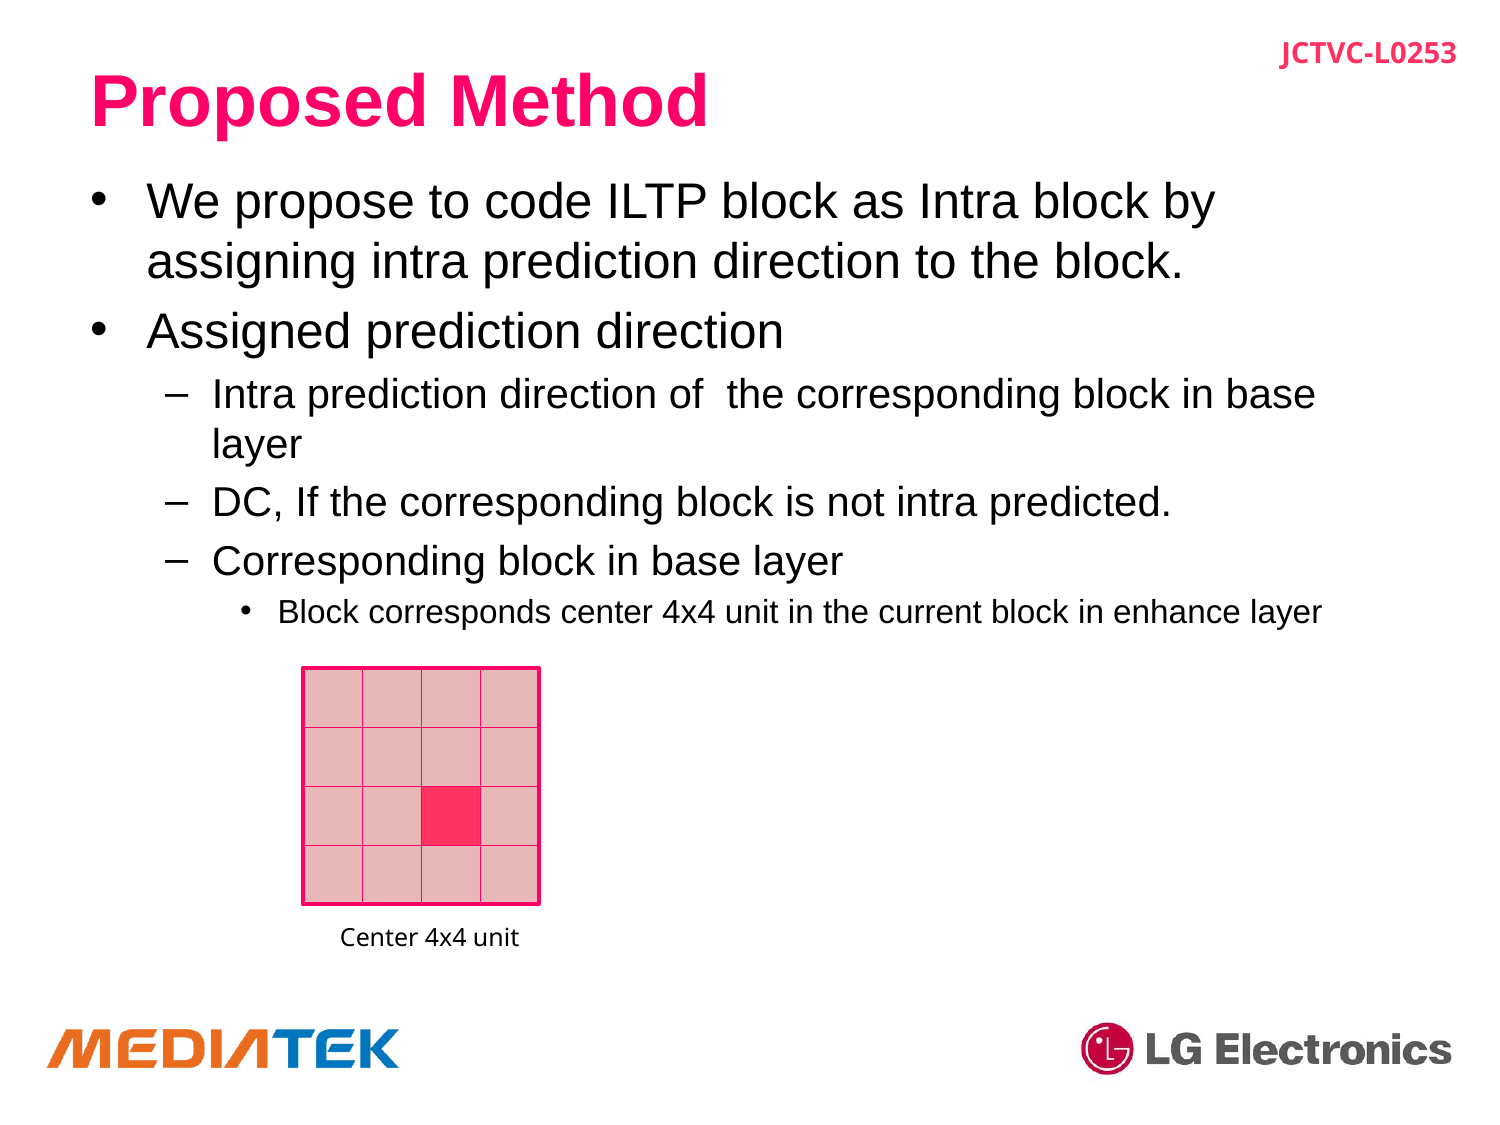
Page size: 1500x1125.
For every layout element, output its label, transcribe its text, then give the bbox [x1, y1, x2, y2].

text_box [302, 667, 540, 905]
text_box JCTVC-L0253 [1241, 27, 1472, 77]
picture [46, 1029, 400, 1068]
title Proposed Method [75, 121, 1425, 149]
title Proposed Method [75, 45, 1425, 120]
picture [1078, 1007, 1454, 1091]
text_box Center 4x4 unit [325, 914, 535, 959]
list We propose to code ILTP block as Intra block by assigning intra prediction direction to the block. Assigned prediction direction Intra prediction direction of the corresponding block in base layer DC, If the corresponding block is not intra predicted. Corresponding block in base layer Block corresponds center 4x4 unit in the current block in enhance layer [75, 160, 1424, 1047]
